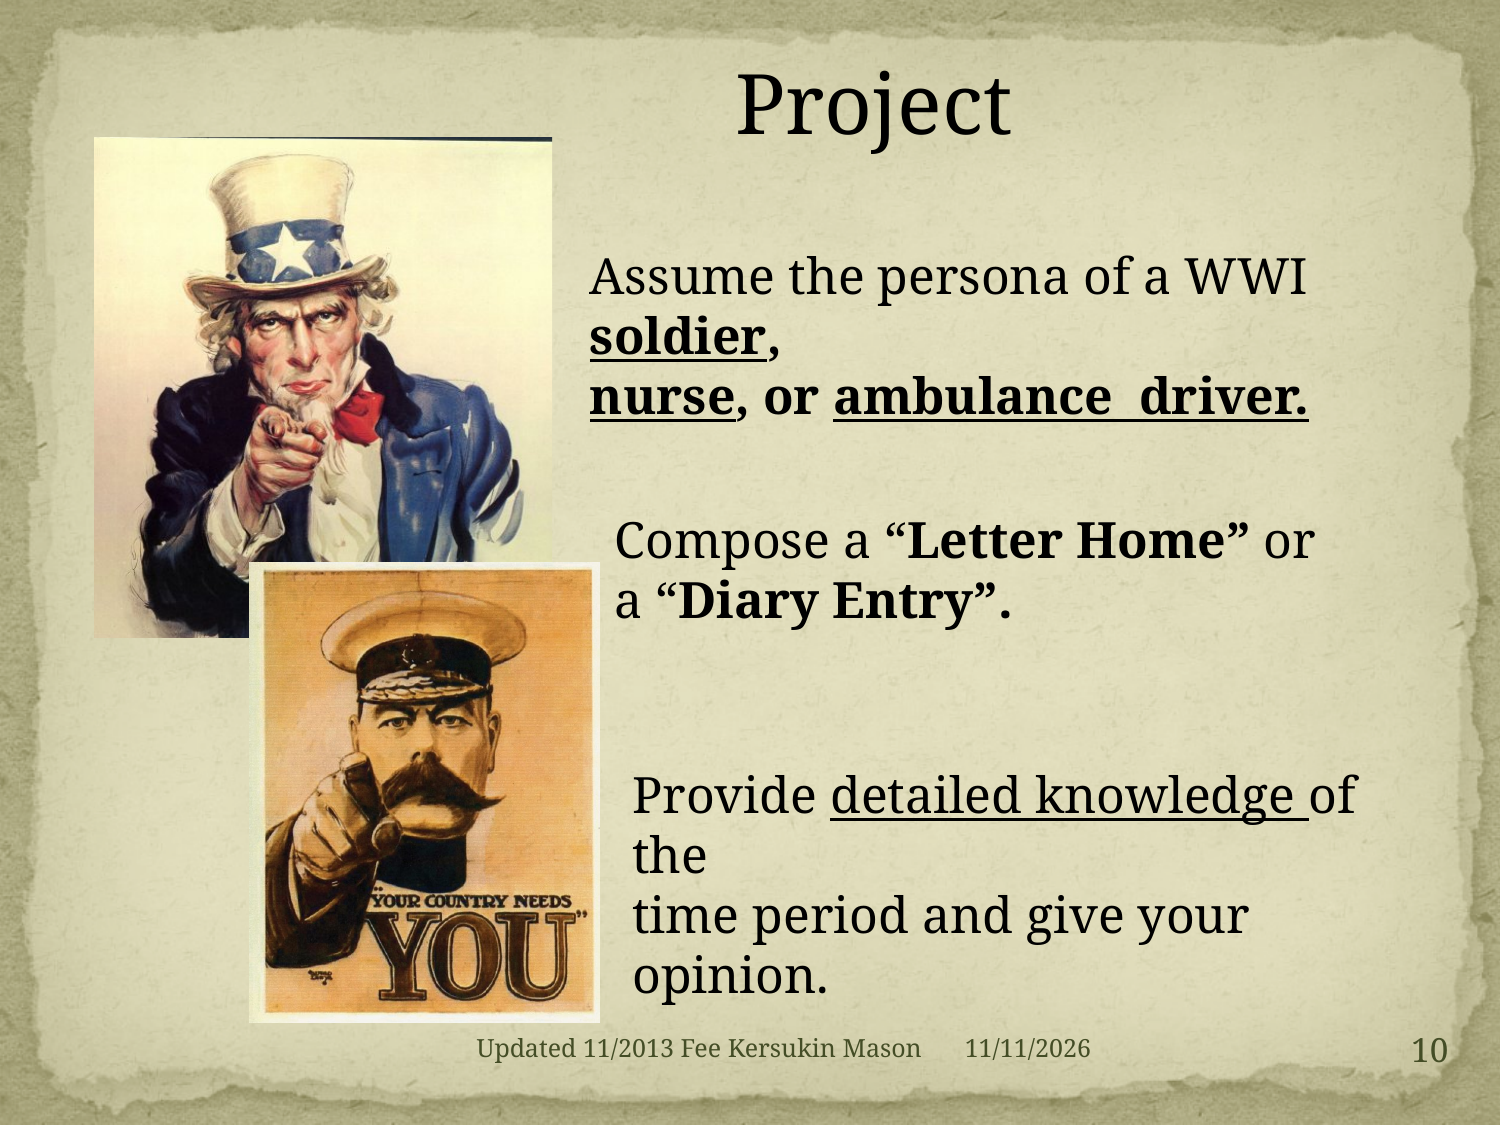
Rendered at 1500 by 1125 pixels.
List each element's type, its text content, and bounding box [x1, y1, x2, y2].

picture [94, 137, 600, 1023]
text_box Provide detailed knowledge of the time period and give your opinion. [617, 756, 1450, 1072]
text_box Assume the persona of a WWI soldier, nurse, or ambulance driver. [574, 237, 1463, 433]
slide_number 10 [1379, 1014, 1480, 1089]
text_box Compose a “Letter Home” or a “Diary Entry”. [600, 501, 1364, 637]
footer Updated 11/2013 Fee Kersukin Mason [350, 1017, 938, 1081]
text_box Project [642, 43, 1106, 159]
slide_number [950, 1017, 1375, 1081]
